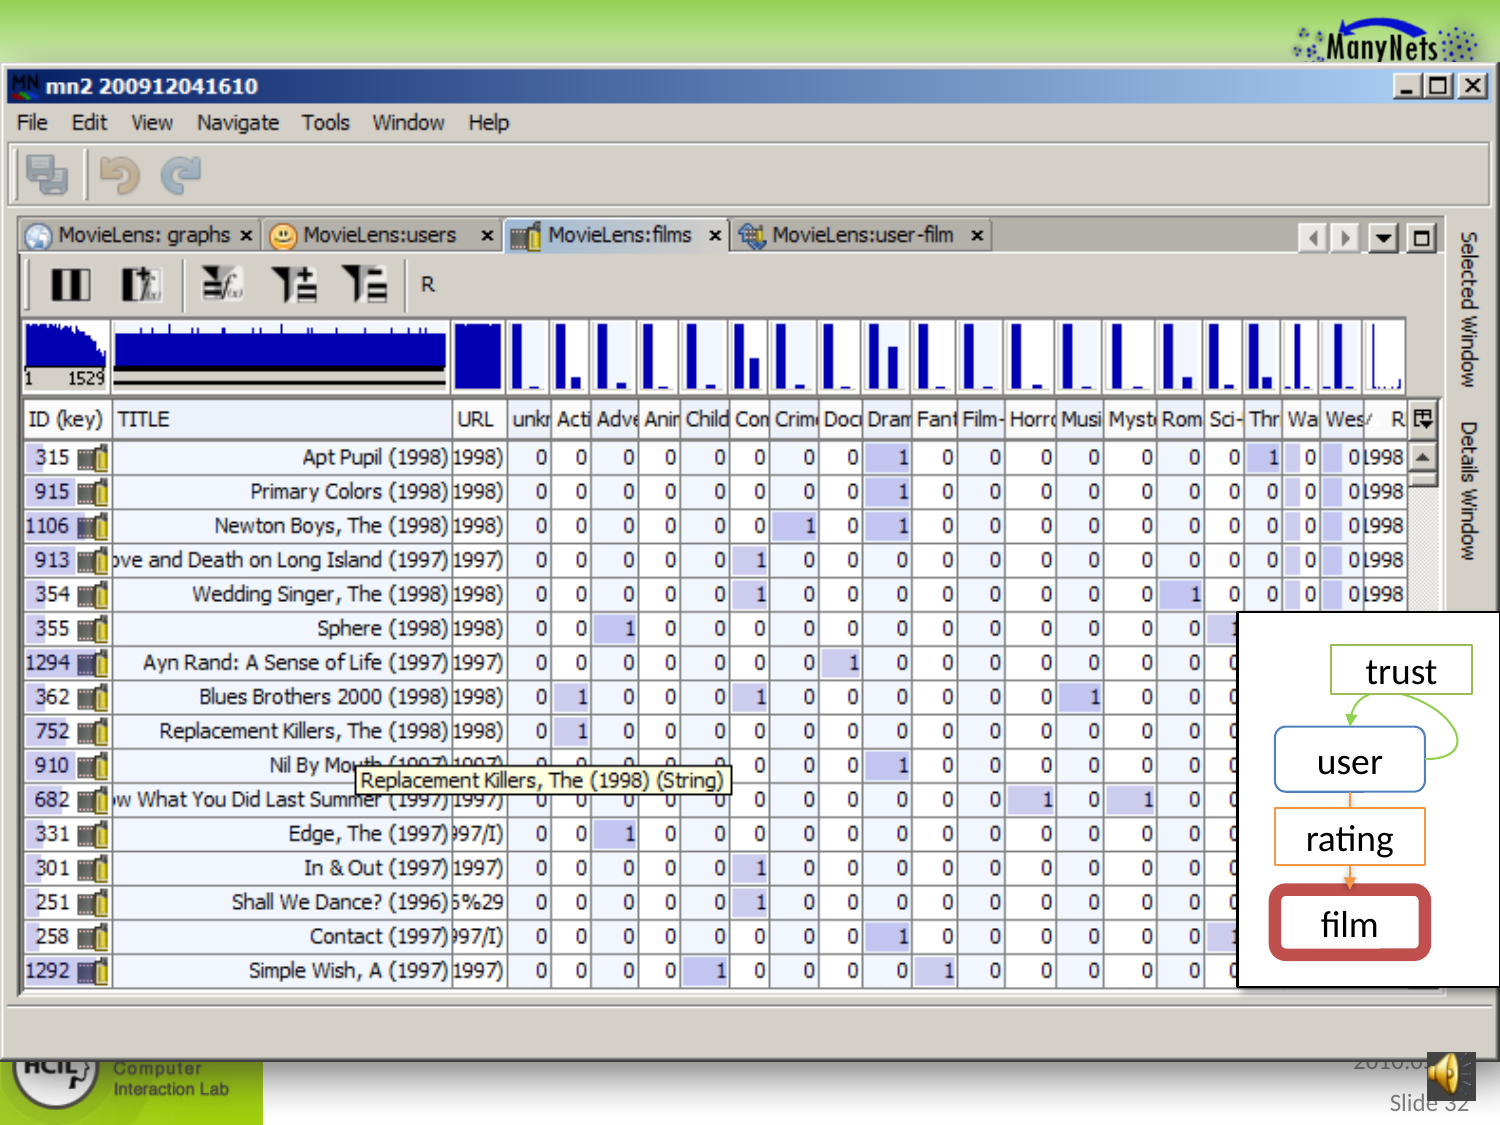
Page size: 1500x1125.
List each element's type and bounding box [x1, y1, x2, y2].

picture [1276, 12, 1500, 62]
list [0, 62, 1500, 1062]
picture [0, 1062, 263, 1125]
picture [1426, 1051, 1477, 1102]
text_box [1237, 612, 1500, 988]
